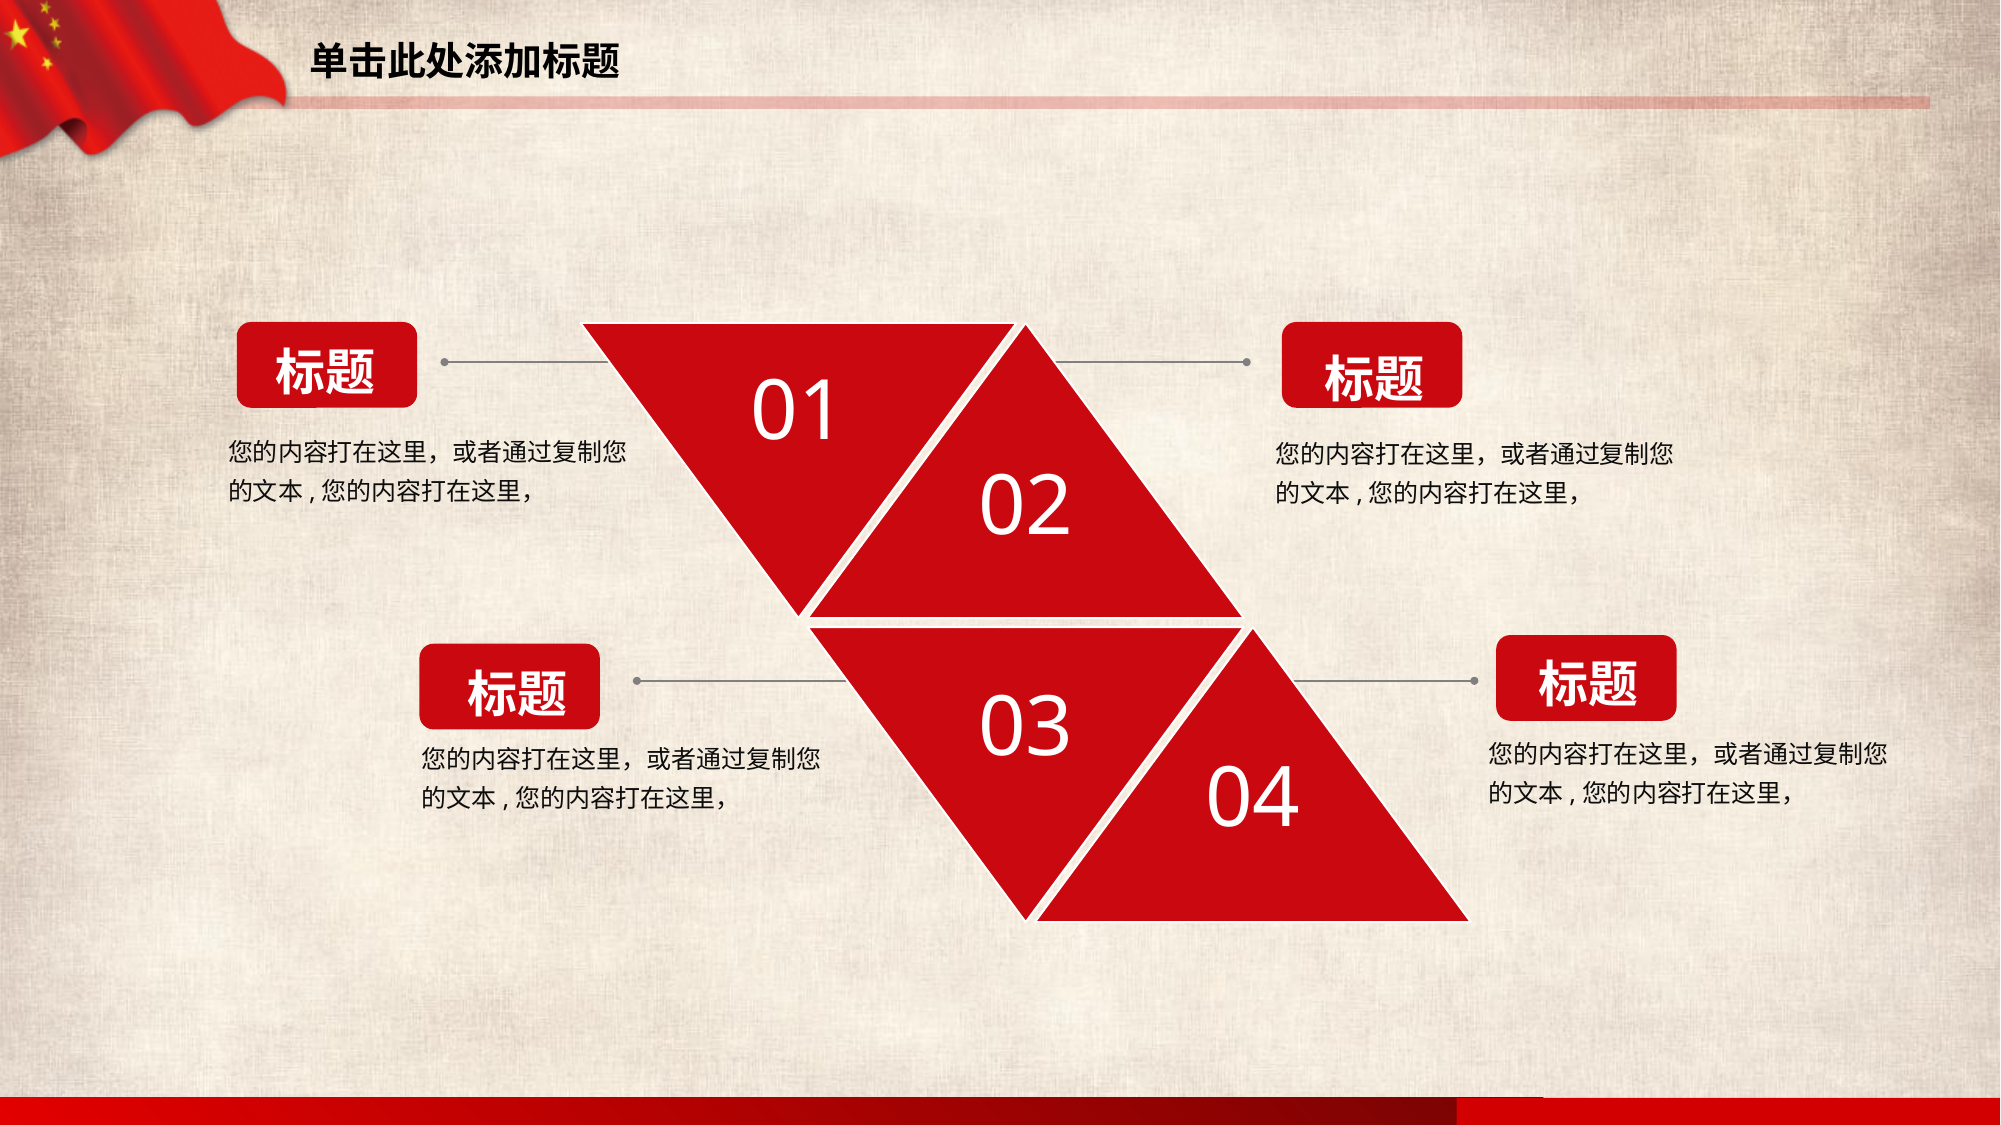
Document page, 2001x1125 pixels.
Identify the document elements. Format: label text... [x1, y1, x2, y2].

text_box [646, 677, 807, 684]
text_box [419, 632, 646, 730]
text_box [1496, 622, 1718, 721]
text_box 您的内容打在这里，或者通过复制您的文本,您的内容打在这里， [213, 419, 580, 513]
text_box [580, 322, 807, 619]
text_box [319, 95, 1931, 110]
text_box 您的内容打在这里，或者通过复制您的文本,您的内容打在这里， [1260, 422, 1697, 515]
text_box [1034, 627, 1471, 923]
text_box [1244, 359, 1250, 366]
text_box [1471, 677, 1478, 684]
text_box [807, 627, 1034, 923]
text_box 您的内容打在这里，或者通过复制您的文本,您的内容打在这里， [1473, 722, 1910, 815]
text_box [0, 1097, 1456, 1125]
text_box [807, 322, 1244, 619]
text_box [1281, 317, 1503, 408]
text_box [1456, 1097, 2000, 1125]
picture [0, 0, 2001, 1125]
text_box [454, 359, 580, 366]
text_box 您的内容打在这里，或者通过复制您的文本,您的内容打在这里， [406, 727, 807, 821]
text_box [236, 310, 454, 408]
text_box 单击此处添加标题 [319, 29, 635, 91]
